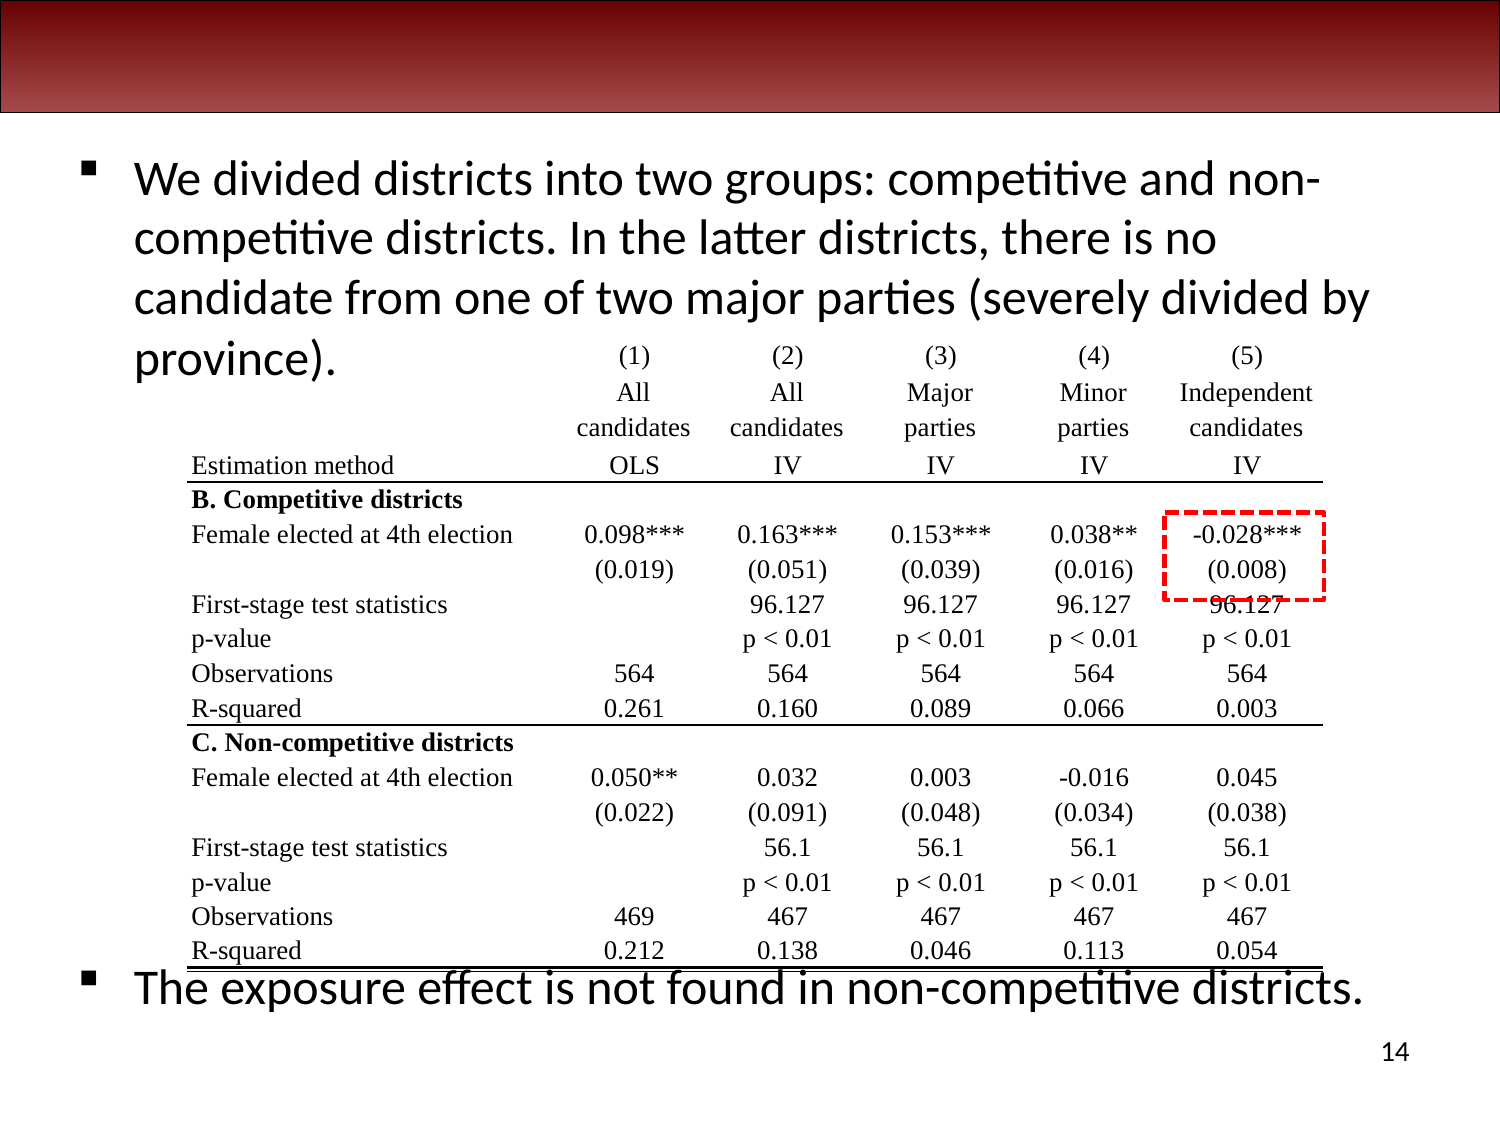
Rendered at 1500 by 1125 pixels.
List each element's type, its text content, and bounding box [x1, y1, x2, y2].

picture [184, 333, 1325, 972]
slide_number 14 [1074, 1024, 1426, 1103]
list We divided districts into two groups: competitive and non-competitive districts. In the latter districts, there is no candidate from one of two major parties (severely divided by province). The exposure effect is not found in non-competitive districts. [62, 137, 1438, 1051]
